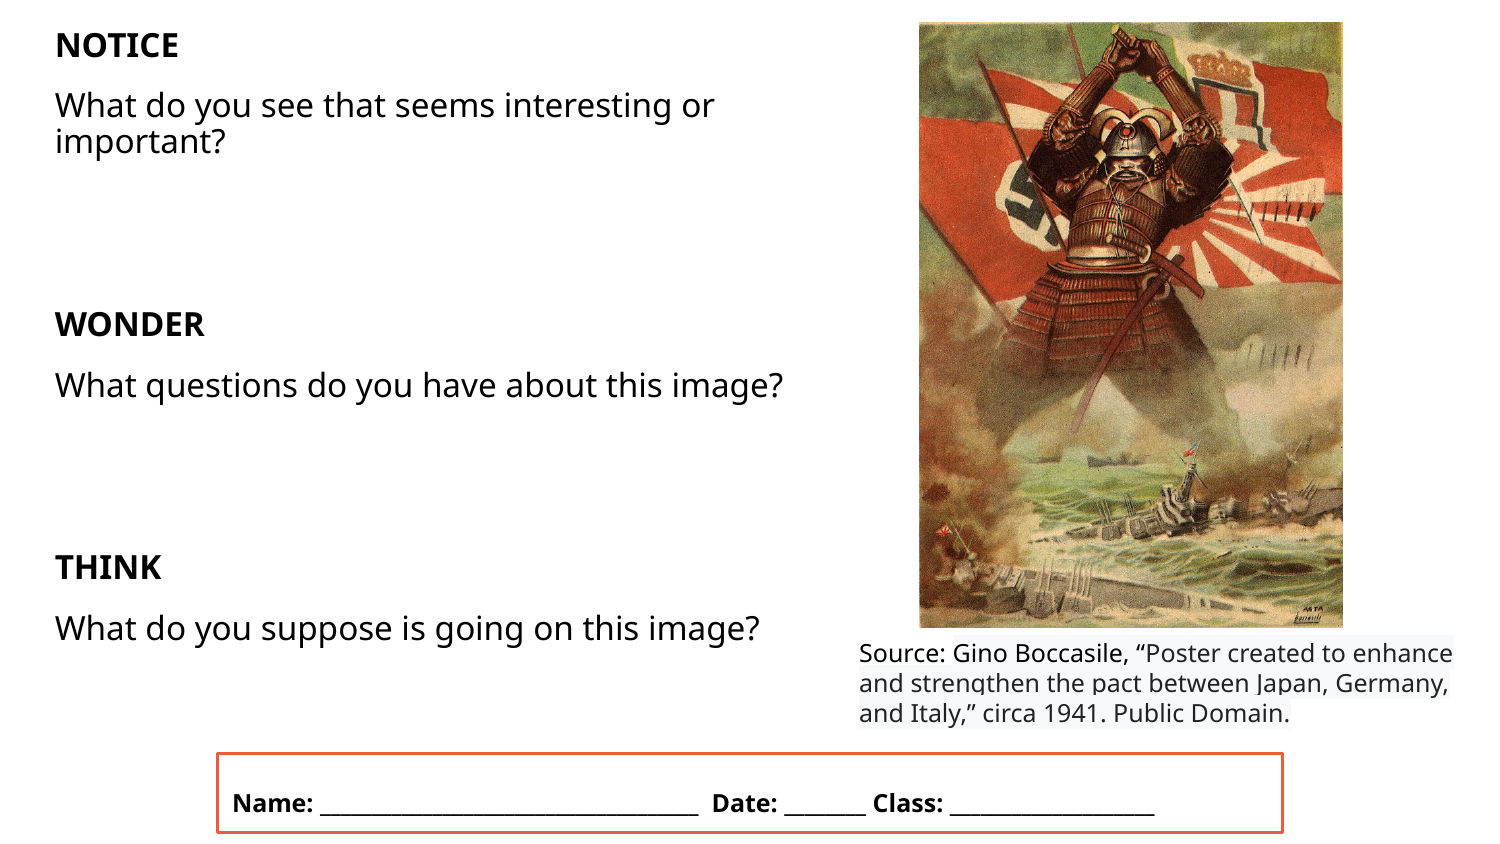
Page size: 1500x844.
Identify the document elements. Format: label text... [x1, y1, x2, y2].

text_box Source: Gino Boccasile, “Poster created to enhance and strengthen the pact between Japan, Germany, and Italy,” circa 1941. Public Domain. [844, 622, 1471, 742]
text_box Name: _____________________________________ Date: ________ Class: ____________________ [217, 753, 1283, 833]
list NOTICE What do you see that seems interesting or important? WONDER What questions do you have about this image? THINK What do you suppose is going on this image? [43, 22, 821, 808]
picture [919, 22, 1343, 628]
